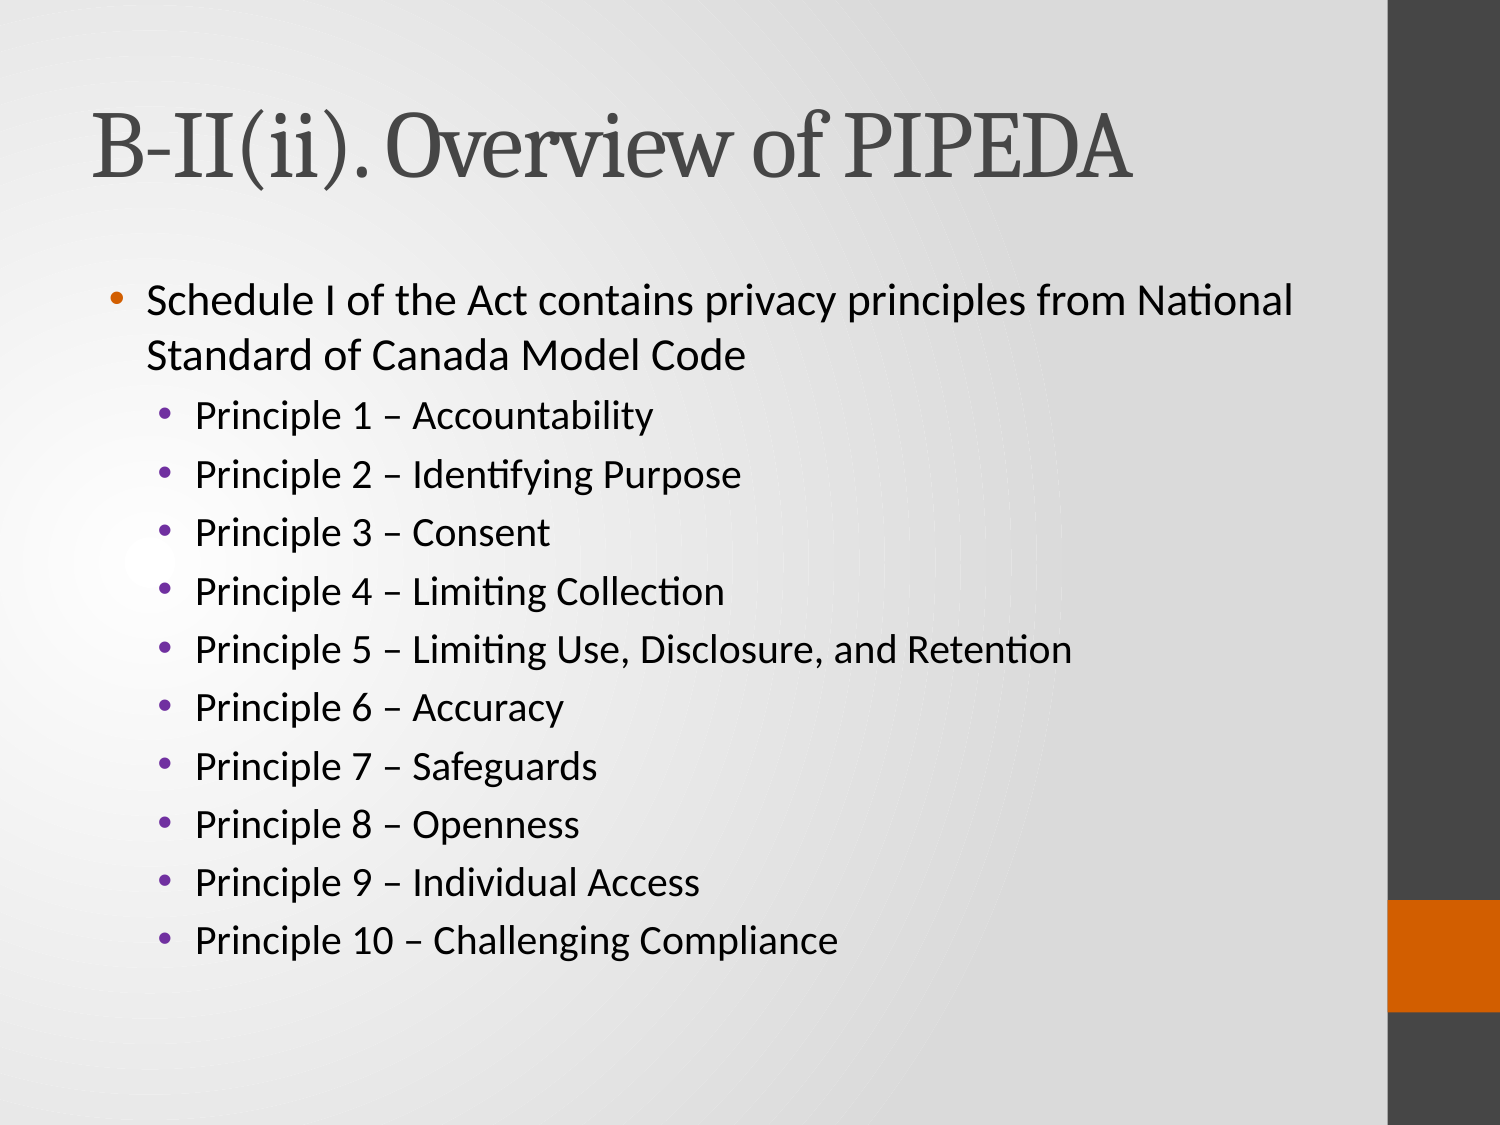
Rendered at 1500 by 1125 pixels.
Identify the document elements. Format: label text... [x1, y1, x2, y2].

list Schedule I of the Act contains privacy principles from National Standard of Canada Model Code Principle 1 – Accountability Principle 2 – Identifying Purpose Principle 3 – Consent Principle 4 – Limiting Collection Principle 5 – Limiting Use, Disclosure, and Retention Principle 6 – Accuracy Principle 7 – Safeguards Principle 8 – Openness Principle 9 – Individual Access Principle 10 – Challenging Compliance [75, 262, 1325, 1050]
title B-II(ii). Overview of PIPEDA [75, 45, 1325, 233]
